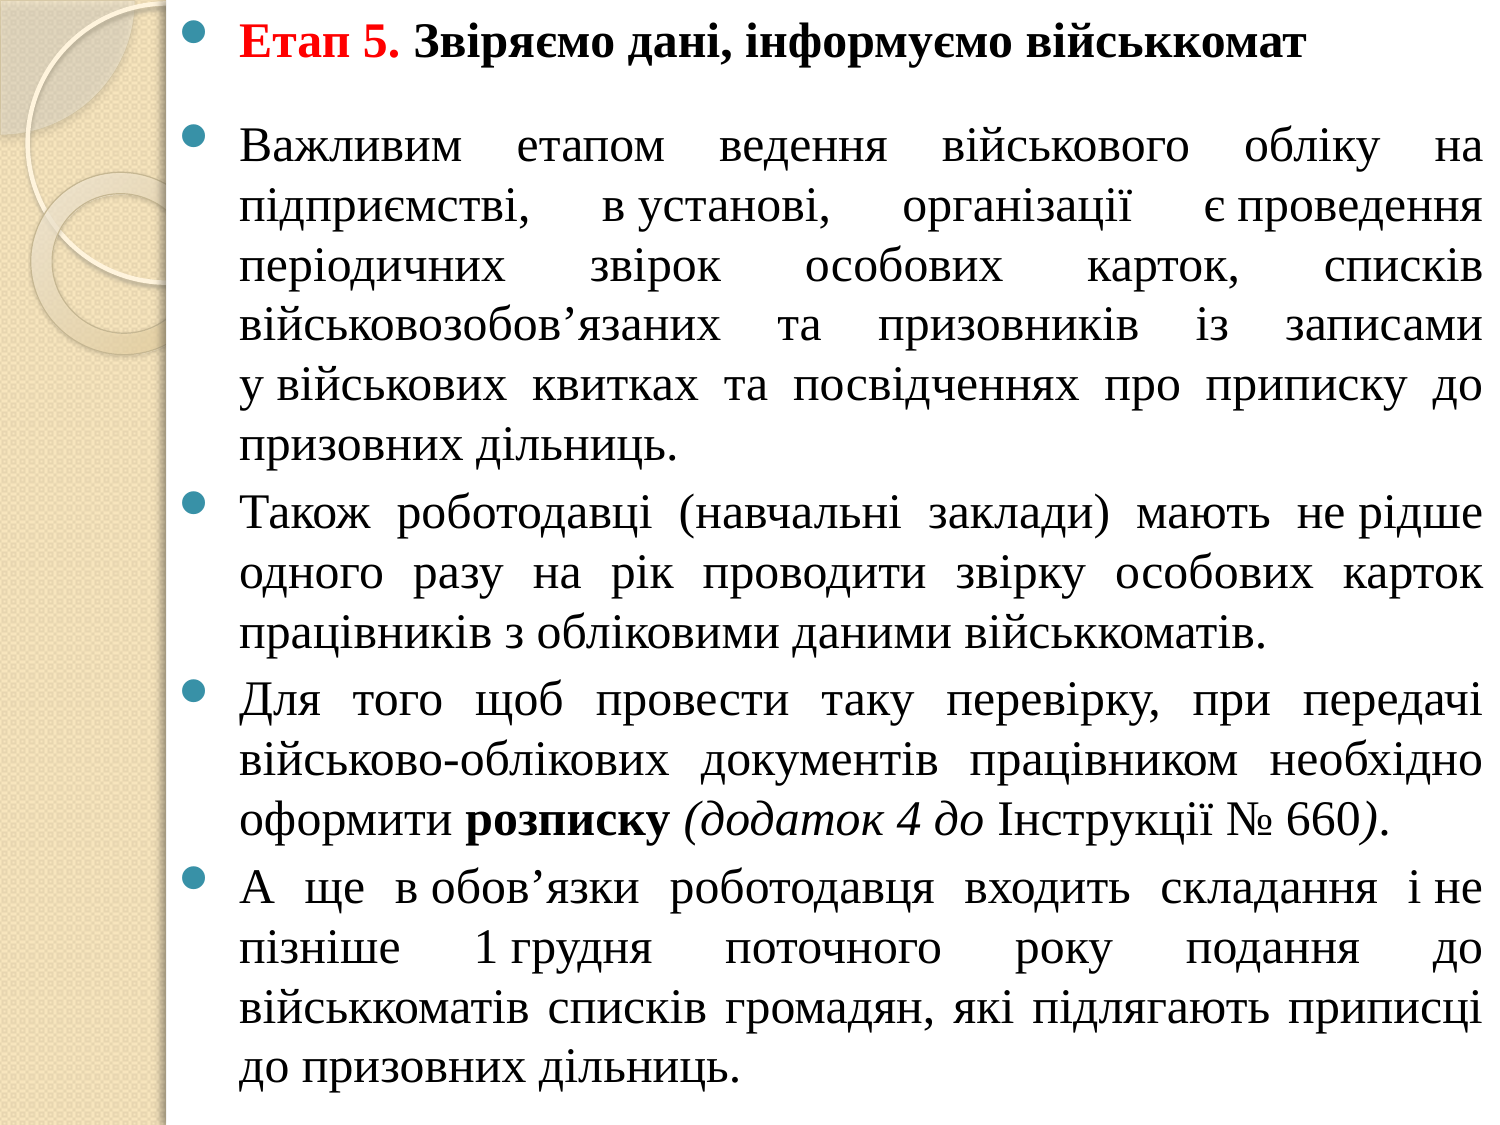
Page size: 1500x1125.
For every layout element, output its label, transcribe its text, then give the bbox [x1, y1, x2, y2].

list Етап 5. Звіряємо дані, інформуємо військкомат Важливим етапом ведення військового обліку на підприємстві, в установі, організації є проведення періодичних звірок особових карток, списків військовозобов’язаних та призовників із записами у військових квитках та посвідченнях про приписку до призовних дільниць. Також роботодавці (навчальні заклади) мають не рідше одного разу на рік проводити звірку особових карток працівників з обліковими даними військкоматів. Для того щоб провести таку перевірку, при передачі військово-облікових документів працівником необхідно оформити розписку (додаток 4 до Інструкції № 660). А ще в обов’язки роботодавця входить складання і не пізніше 1 грудня поточного року подання до військкоматів списків громадян, які підлягають приписці до призовних дільниць. [164, 0, 1500, 1125]
